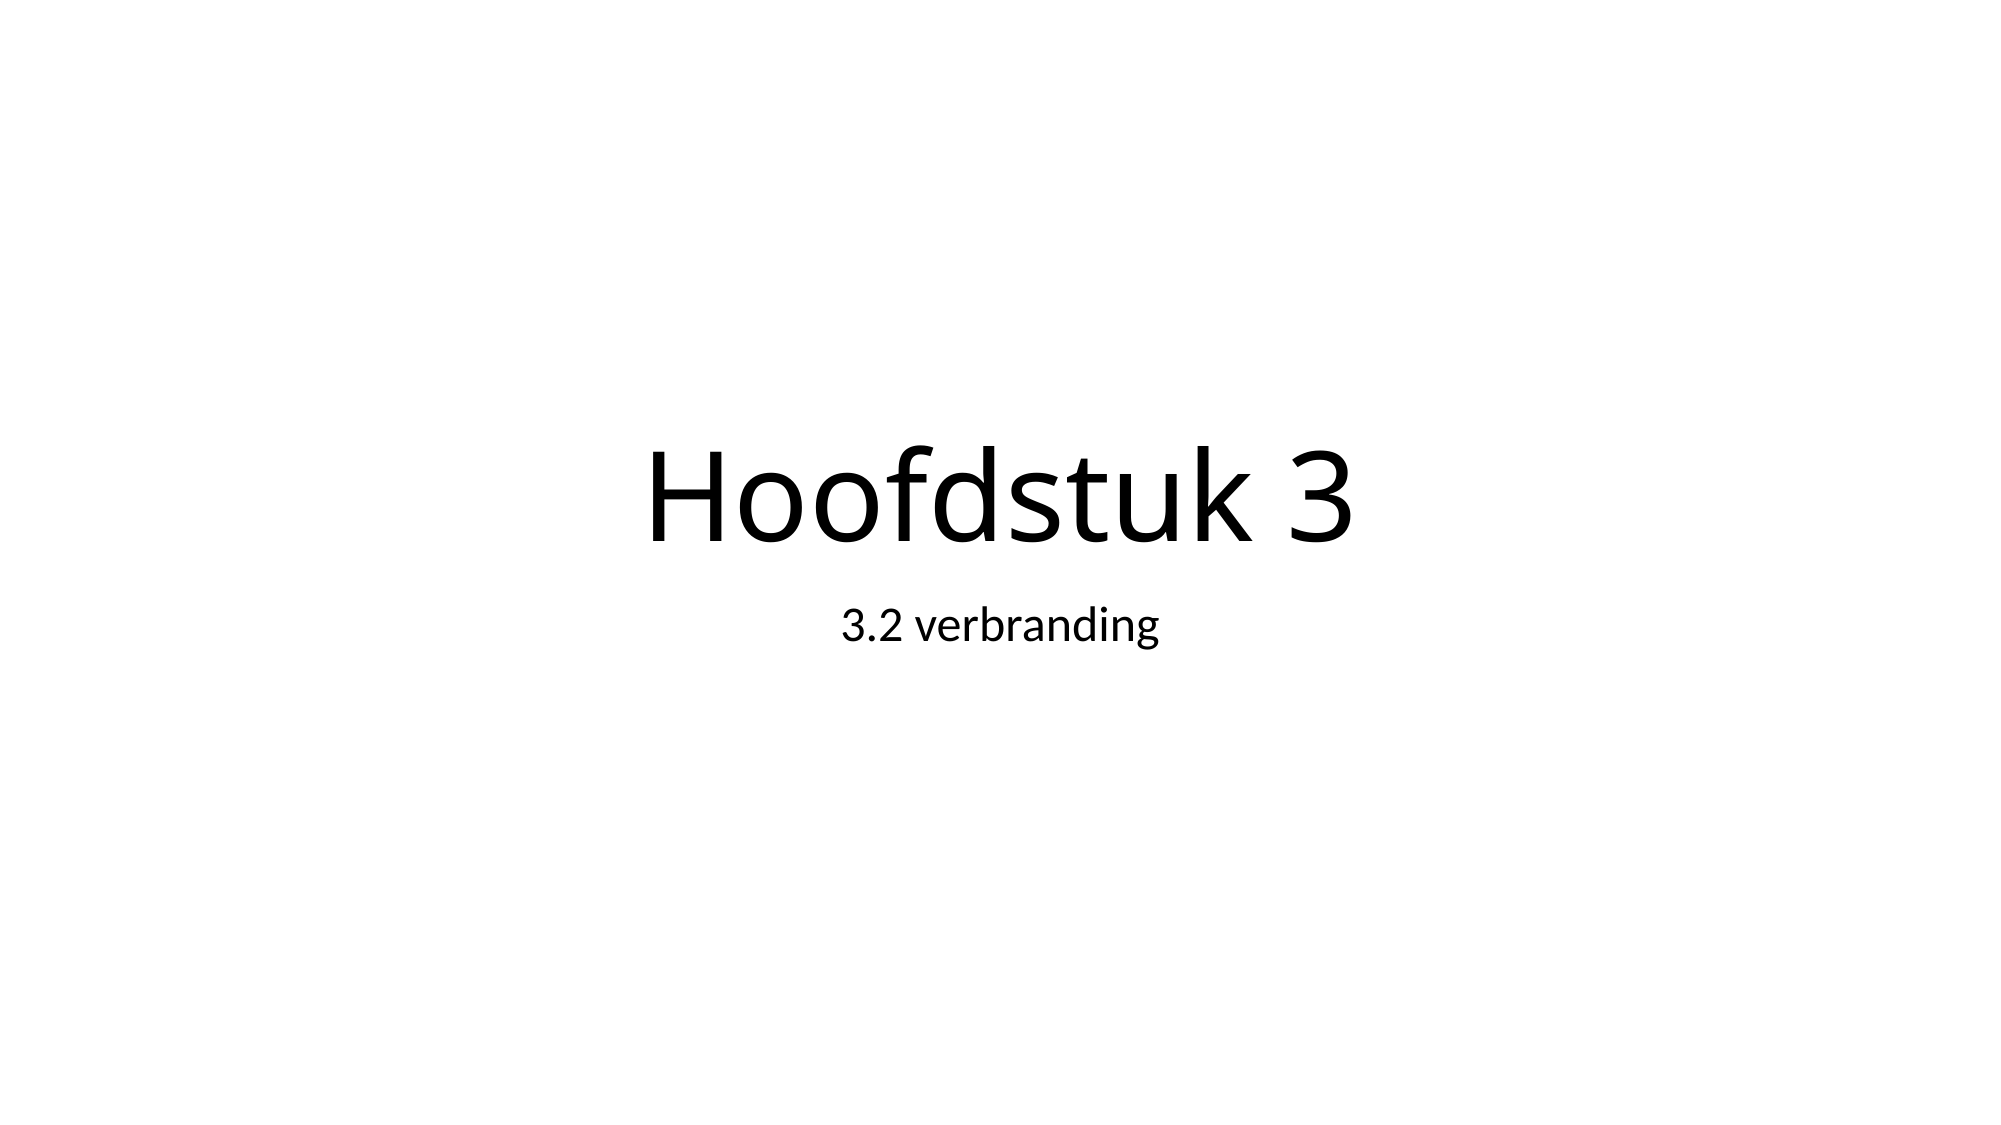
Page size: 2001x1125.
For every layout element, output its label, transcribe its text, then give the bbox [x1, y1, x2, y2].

title Hoofdstuk 3 [249, 184, 1750, 576]
subtitle 3.2 verbranding [249, 590, 1750, 863]
